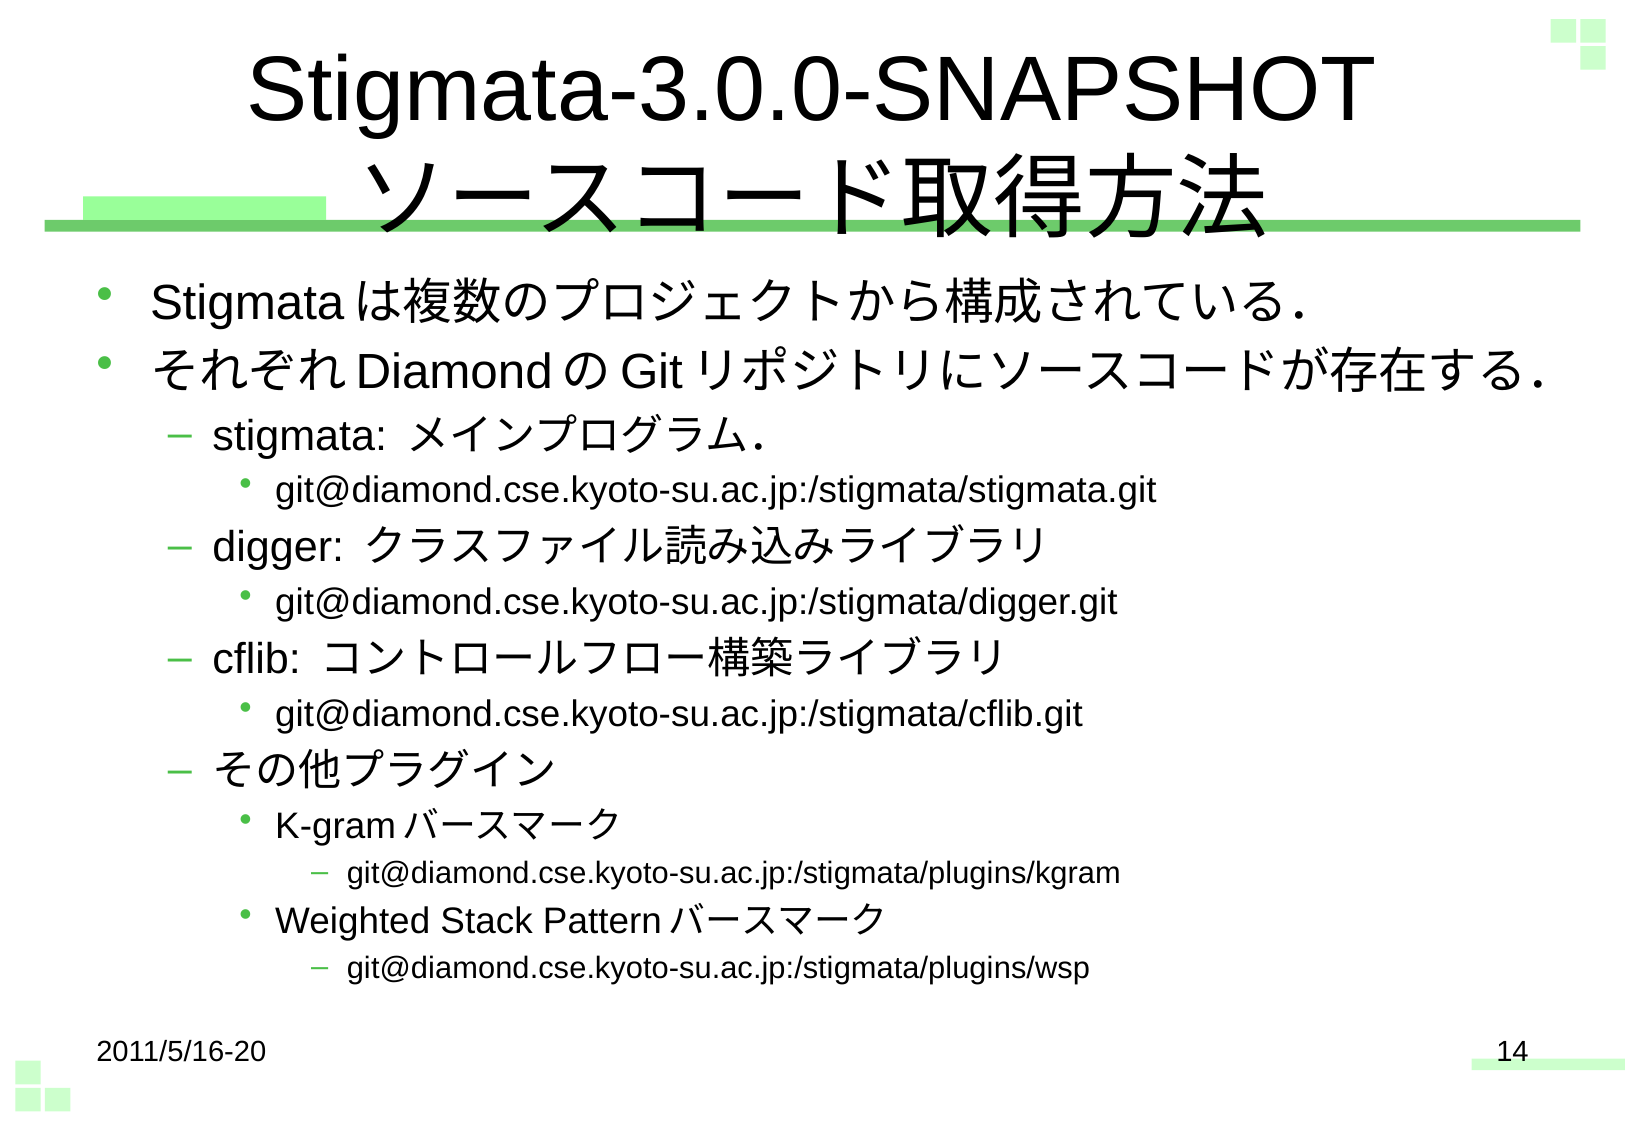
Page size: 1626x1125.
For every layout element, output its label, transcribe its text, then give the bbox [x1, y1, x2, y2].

list Stigmataは複数のプロジェクトから構成されている． それぞれDiamondのGitリポジトリにソースコードが存在する． stigmata: メインプログラム． git@diamond.cse.kyoto-su.ac.jp:/stigmata/stigmata.git digger: クラスファイル読み込みライブラリ git@diamond.cse.kyoto-su.ac.jp:/stigmata/digger.git cflib: コントロールフロー構築ライブラリ git@diamond.cse.kyoto-su.ac.jp:/stigmata/cflib.git その他プラグイン K-gramバースマーク git@diamond.cse.kyoto-su.ac.jp:/stigmata/plugins/kgram Weighted Stack Patternバースマーク git@diamond.cse.kyoto-su.ac.jp:/stigmata/plugins/wsp [81, 262, 1544, 1005]
title Stigmata-3.0.0-SNAPSHOT ソースコード取得方法 [81, 45, 1544, 233]
slide_number 14 [1164, 1024, 1544, 1103]
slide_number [81, 1024, 461, 1103]
